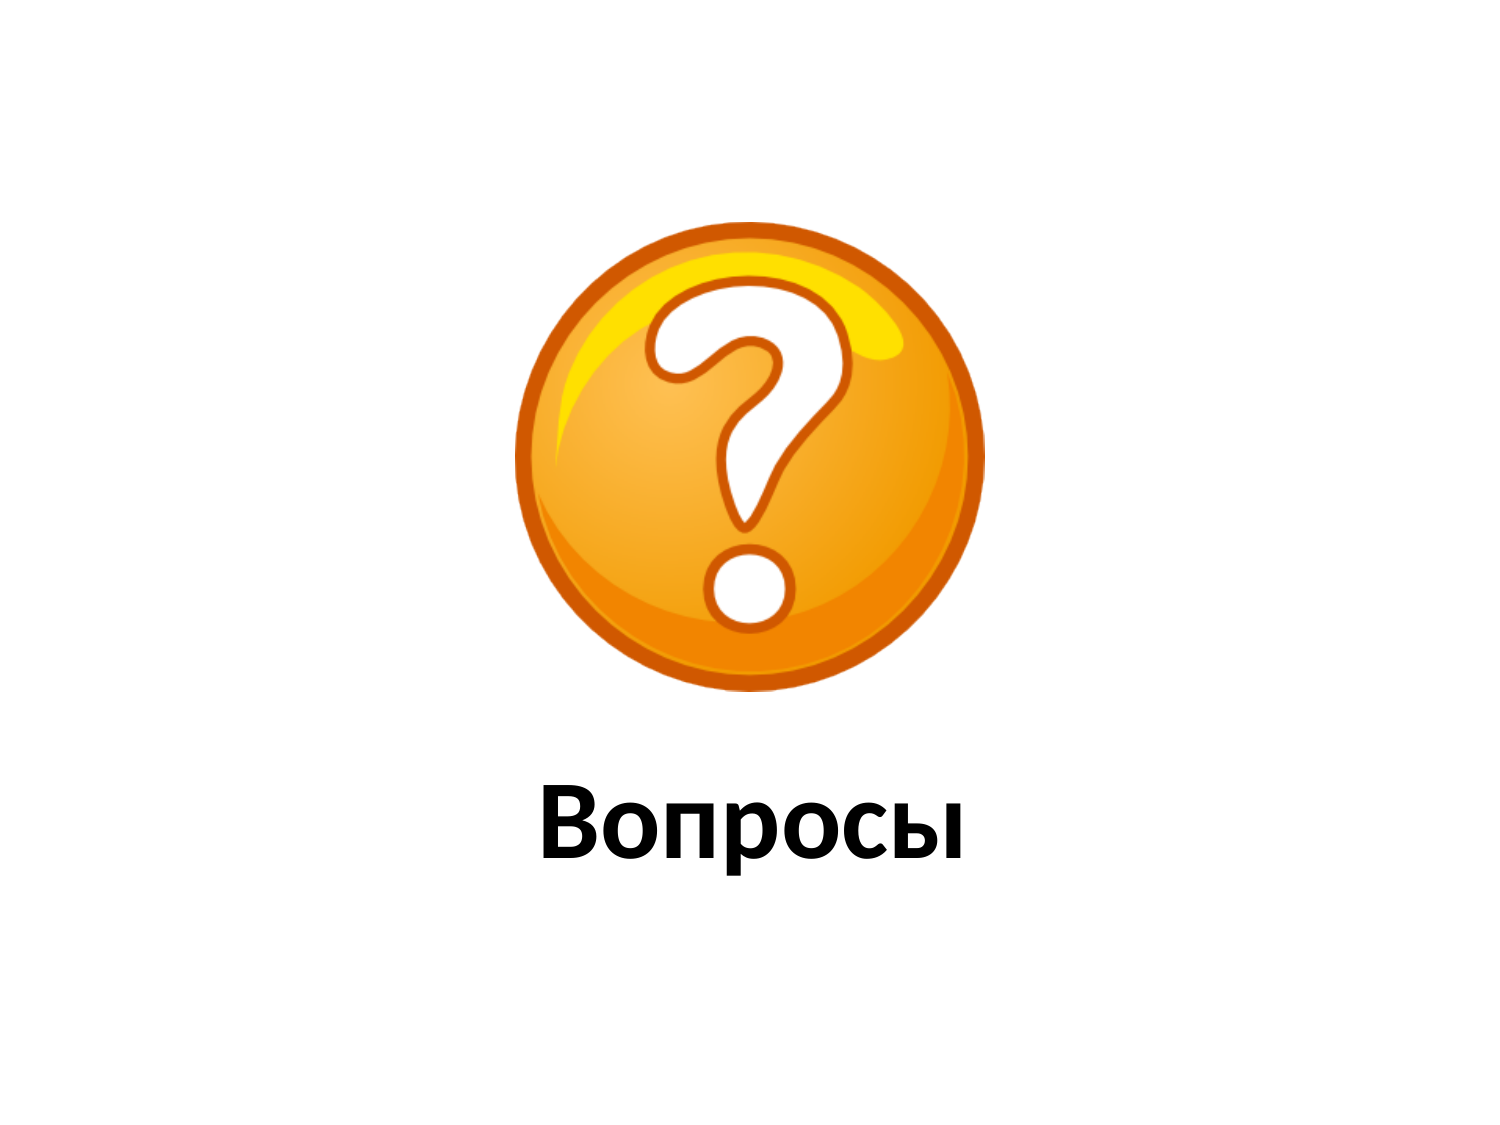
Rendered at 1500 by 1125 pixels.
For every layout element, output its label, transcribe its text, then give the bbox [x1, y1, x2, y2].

text_box Вопросы [522, 738, 984, 888]
picture [515, 222, 985, 692]
